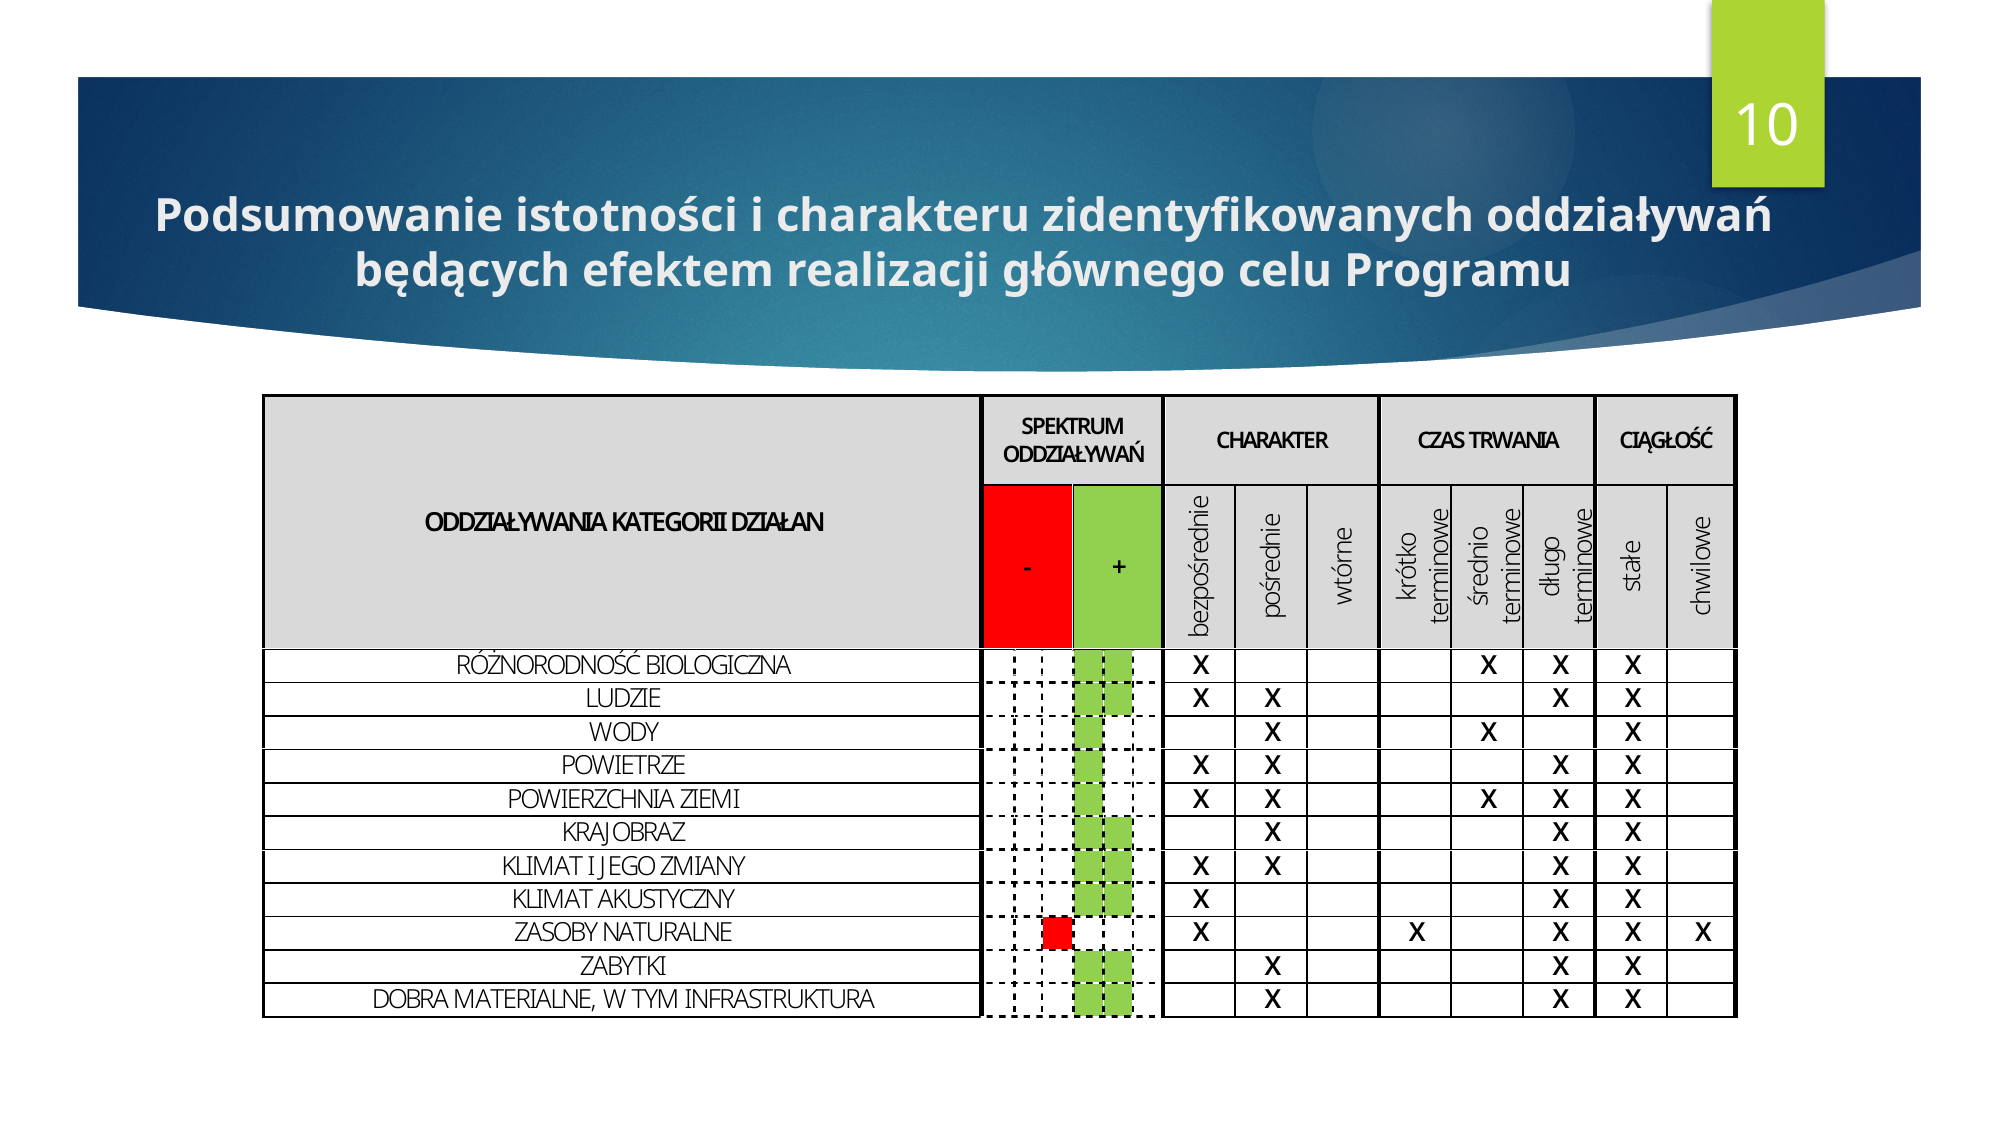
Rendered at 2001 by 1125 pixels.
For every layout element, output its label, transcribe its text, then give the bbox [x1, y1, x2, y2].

slide_number 10 [1698, 48, 1836, 175]
title Podsumowanie istotności i charakteru zidentyfikowanych oddziaływań będących efektem realizacji głównego celu Programu [130, 182, 1798, 299]
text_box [261, 393, 1739, 1105]
